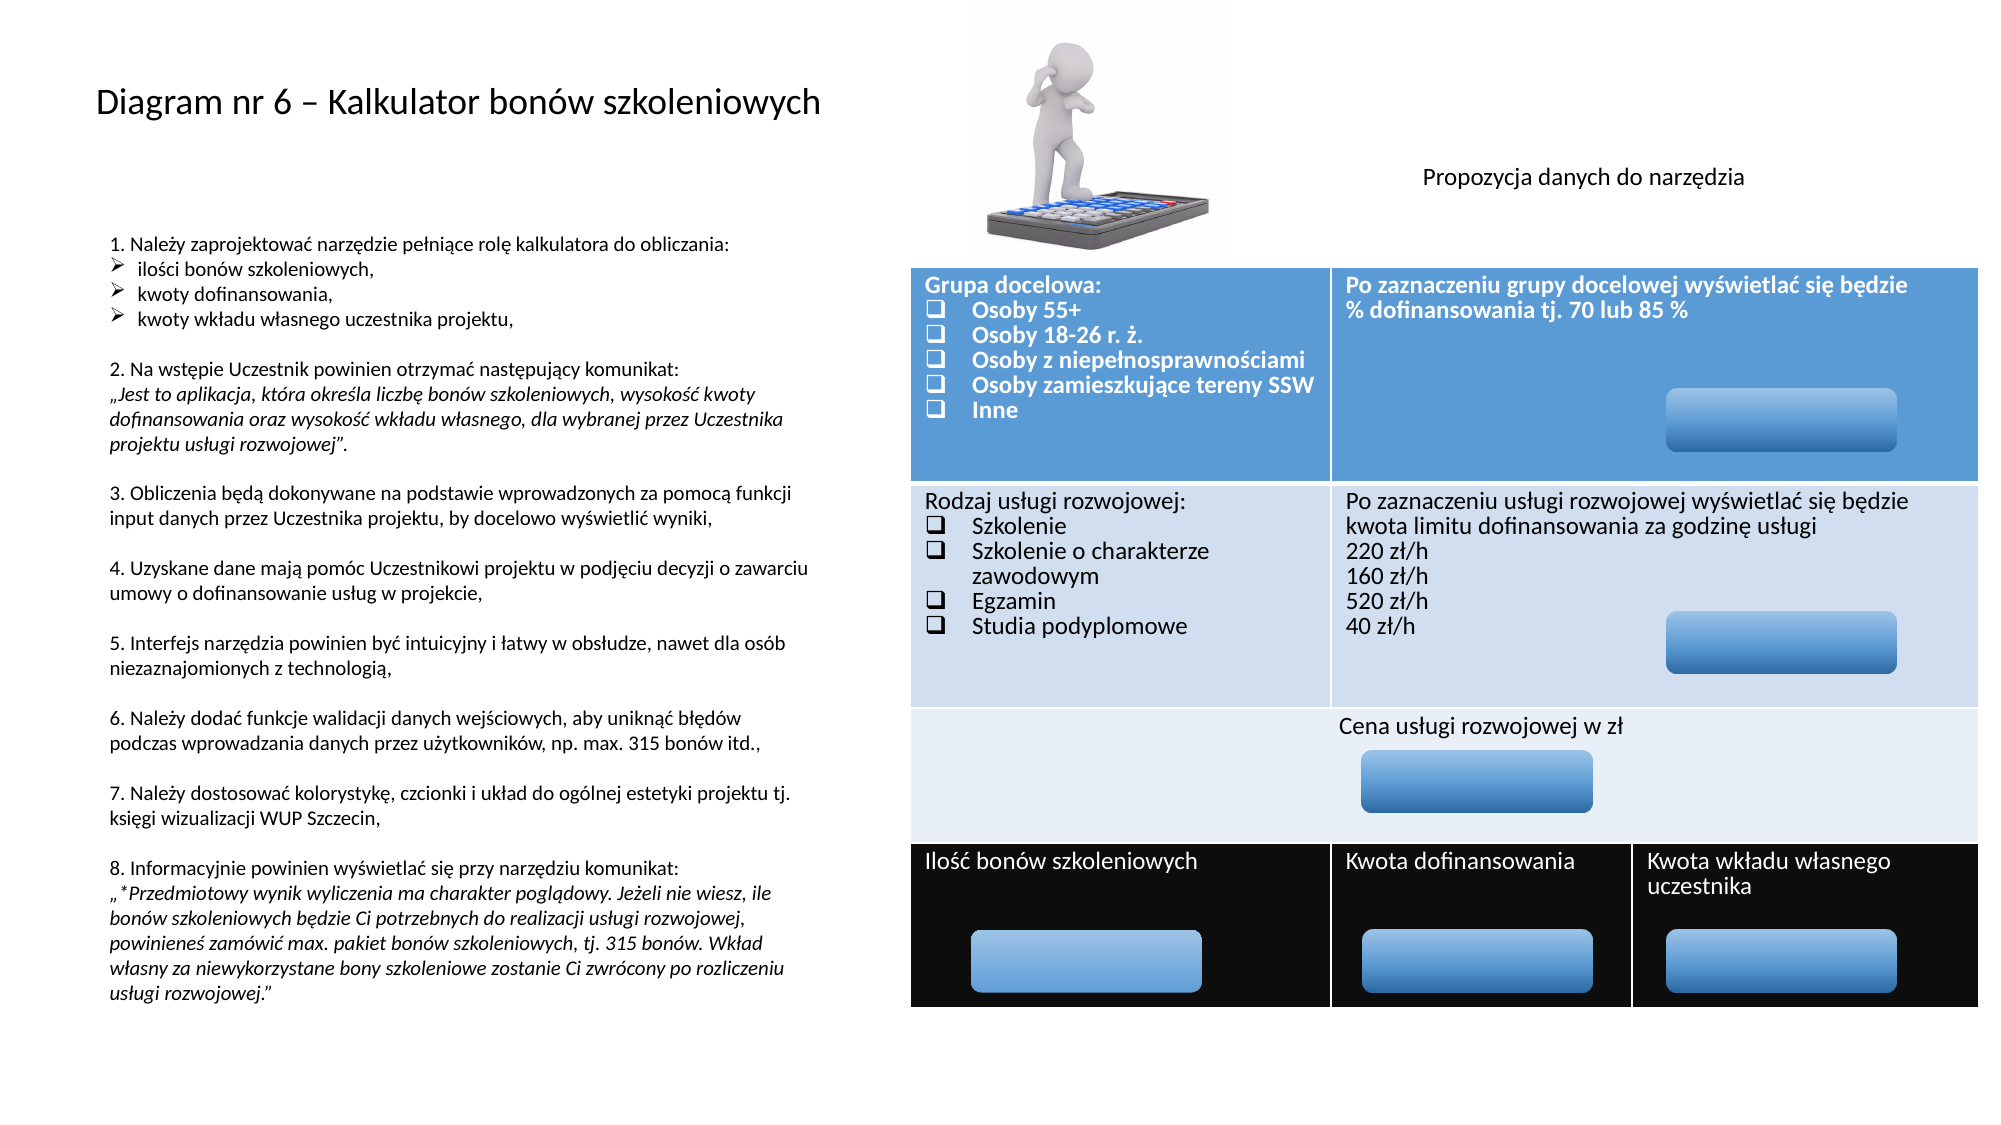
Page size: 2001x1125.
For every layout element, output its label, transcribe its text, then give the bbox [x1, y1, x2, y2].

picture [1361, 750, 1593, 813]
table_cell Po zaznaczeniu usługi rozwojowej wyświetlać się będzie kwota limitu dofinansowania za godzinę usługi 220 zł/h 160 zł/h 520 zł/h 40 zł/h [1332, 486, 1978, 707]
table_cell Cena usługi rozwojowej w zł [911, 709, 1978, 842]
picture [971, 0, 1232, 261]
table_cell Ilość bonów szkoleniowych [911, 844, 1330, 1007]
picture [1666, 388, 1897, 452]
text_box Propozycja danych do narzędzia [1373, 152, 1761, 198]
table_cell Kwota wkładu własnego uczestnika [1633, 844, 1978, 1007]
table_header Po zaznaczeniu grupy docelowej wyświetlać się będzie % dofinansowania tj. 70 lub 85 % [1332, 268, 1978, 481]
table_cell Rodzaj usługi rozwojowej: Szkolenie Szkolenie o charakterze zawodowym Egzamin Studia podyplomowe [911, 486, 1330, 707]
text_box [971, 929, 1202, 993]
text_box Diagram nr 6 – Kalkulator bonów szkoleniowych [81, 69, 971, 130]
table_cell Kwota dofinansowania [1332, 844, 1631, 1007]
picture [1666, 611, 1897, 675]
picture [1362, 929, 1593, 993]
picture [1666, 929, 1897, 993]
text_box 1. Należy zaprojektować narzędzie pełniące rolę kalkulatora do obliczania: ilości bonów szkoleniowych, kwoty dofinansowania, kwoty wkładu własnego uczestnika projektu, 2. Na wstępie Uczestnik powinien otrzymać następujący komunikat: „Jest to aplikacja, która określa liczbę bonów szkoleniowych, wysokość kwoty dofinansowania oraz wysokość wkładu własnego, dla wybranej przez Uczestnika projektu usługi rozwojowej”. 3. Obliczenia będą dokonywane na podstawie wprowadzonych za pomocą funkcji input danych przez Uczestnika projektu, by docelowo wyświetlić wyniki, 4. Uzyskane dane mają pomóc Uczestnikowi projektu w podjęciu decyzji o zawarciu umowy o dofinansowanie usług w projekcie, 5. Interfejs narzędzia powinien być intuicyjny i łatwy w obsłudze, nawet dla osób niezaznajomionych z technologią, 6. Należy dodać funkcje walidacji danych wejściowych, aby uniknąć błędów podczas wprowadzania danych przez użytkowników, np. max. 315 bonów itd., 7. Należy dostosować kolorystykę, czcionki i układ do ogólnej estetyki projektu tj. księgi wizualizacji WUP Szczecin, 8. Informacyjnie powinien wyświetlać się przy narzędziu komunikat: „*Przedmiotowy wynik wyliczenia ma charakter poglądowy. Jeżeli nie wiesz, ile bonów szkoleniowych będzie Ci potrzebnych do realizacji usługi rozwojowej, powinieneś zamówić max. pakiet bonów szkoleniowych, tj. 315 bonów. Wkład własny za niewykorzystane bony szkoleniowe zostanie Ci zwrócony po rozliczeniu usługi rozwojowej.” [94, 222, 825, 1037]
table_header Grupa docelowa: Osoby 55+ Osoby 18-26 r. ż. Osoby z niepełnosprawnościami Osoby zamieszkujące tereny SSW Inne [911, 268, 1330, 481]
